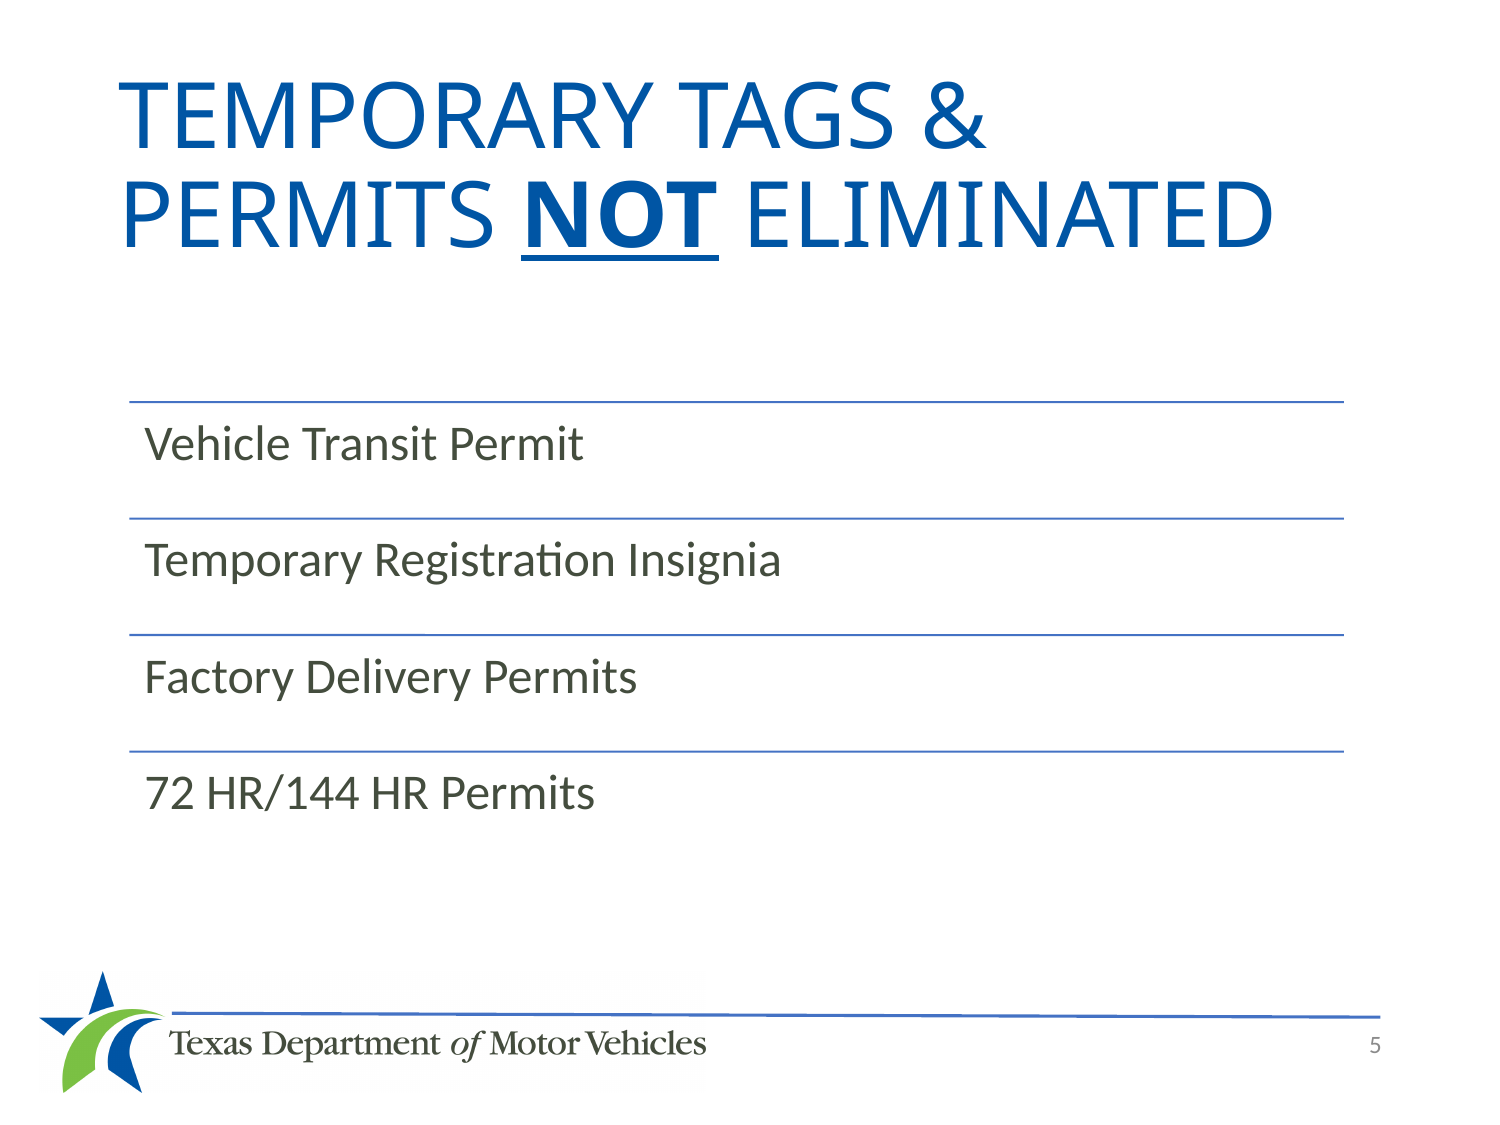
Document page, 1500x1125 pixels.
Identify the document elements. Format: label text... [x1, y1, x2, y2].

slide_number 5 [1059, 1013, 1397, 1074]
picture [39, 971, 706, 1093]
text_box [129, 402, 1344, 868]
title TEMPORARY TAGS & PERMITS NOT ELIMINATED [103, 59, 1397, 278]
